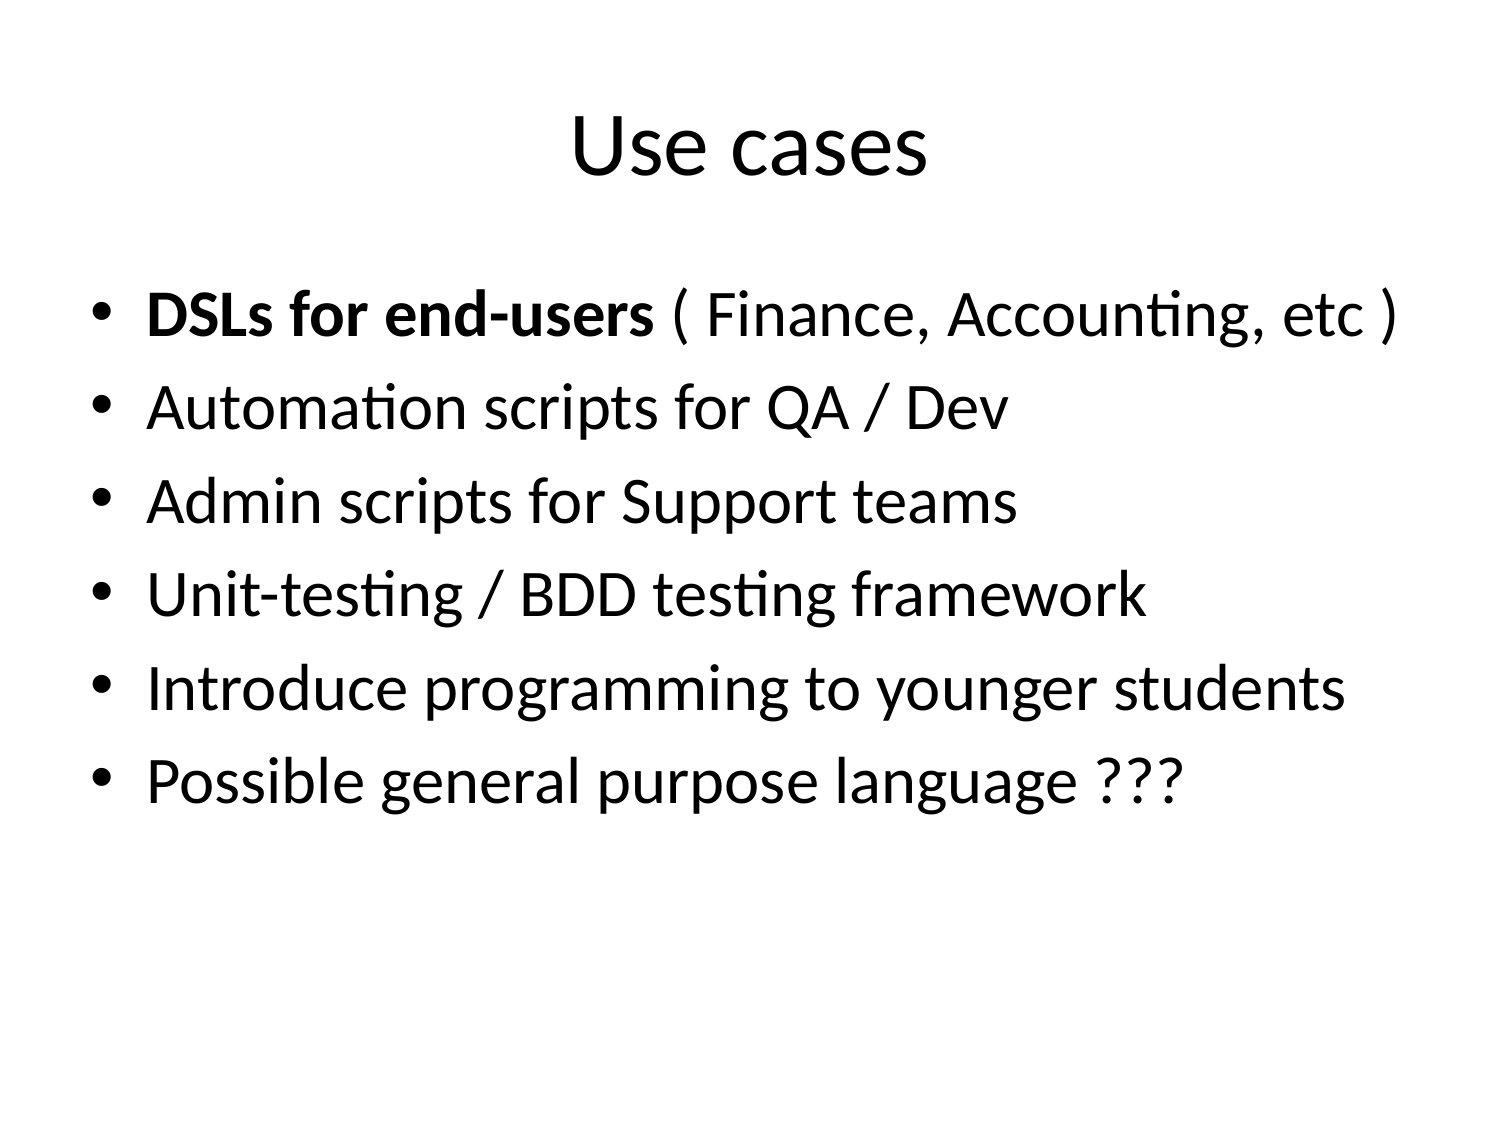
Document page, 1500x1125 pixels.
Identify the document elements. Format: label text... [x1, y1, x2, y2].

list DSLs for end-users ( Finance, Accounting, etc ) Automation scripts for QA / Dev Admin scripts for Support teams Unit-testing / BDD testing framework Introduce programming to younger students Possible general purpose language ??? [75, 262, 1425, 1005]
title Use cases [75, 45, 1425, 233]
